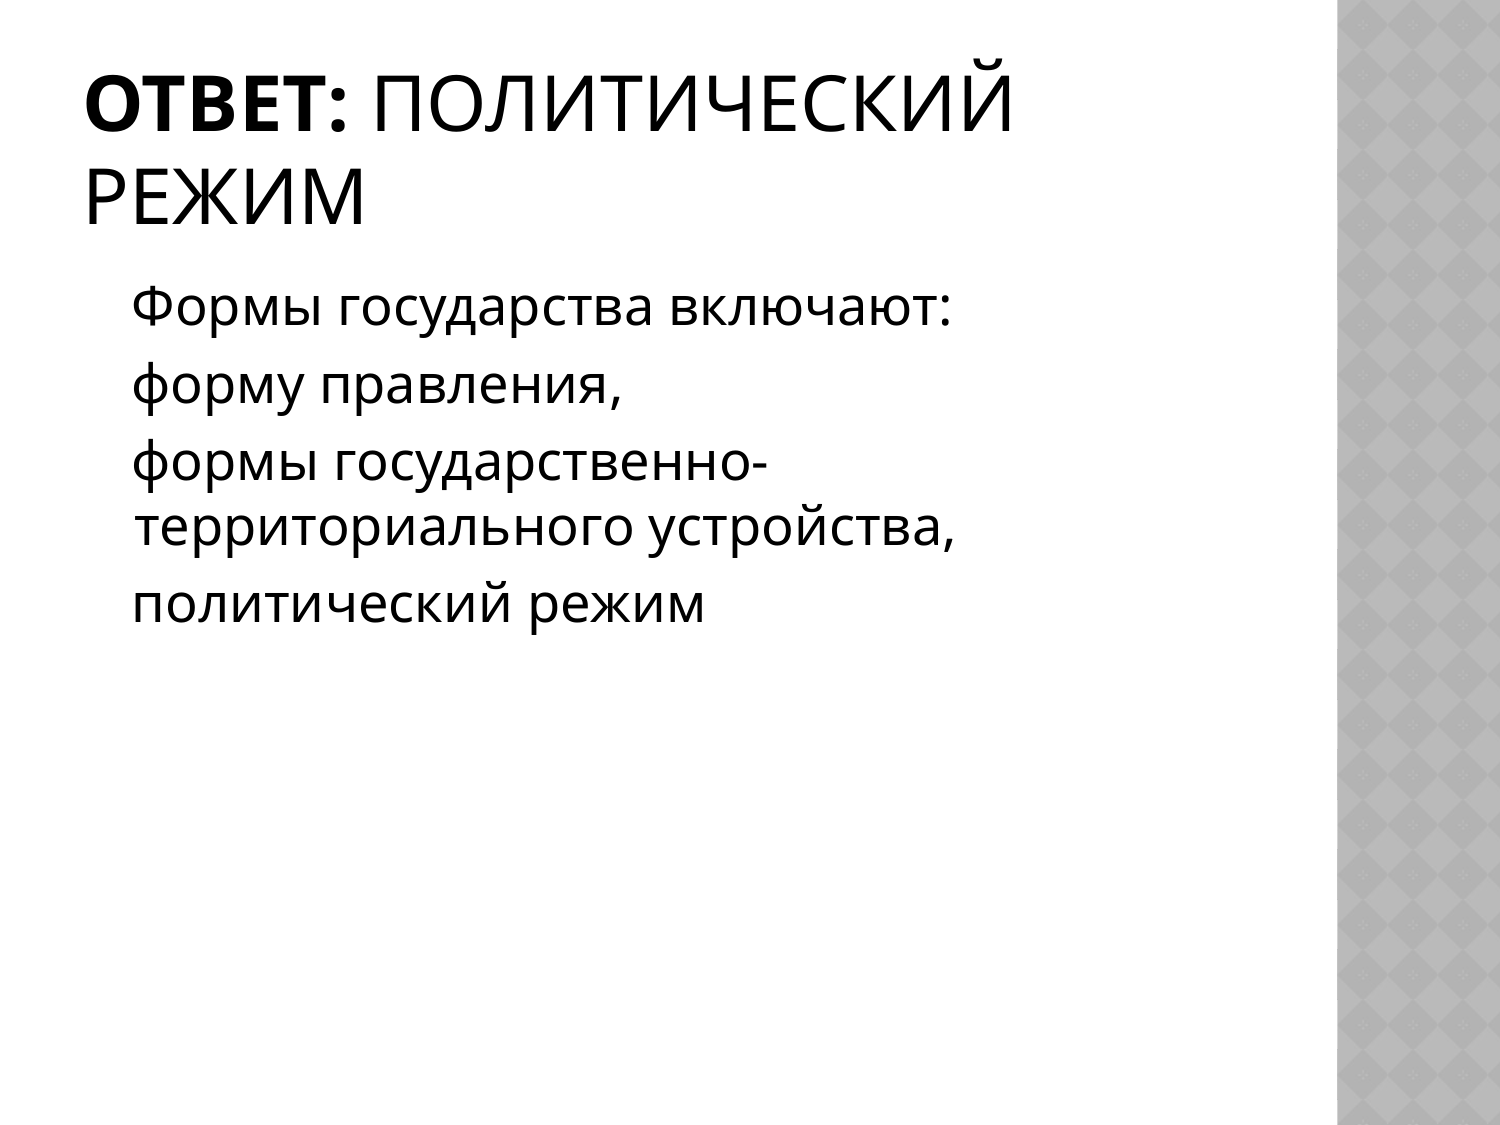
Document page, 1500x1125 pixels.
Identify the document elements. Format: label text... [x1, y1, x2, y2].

title Ответ: политический режим [75, 52, 1263, 240]
list Формы государства включают: форму правления, формы государственно-территориального устройства, политический режим [75, 264, 1263, 1059]
